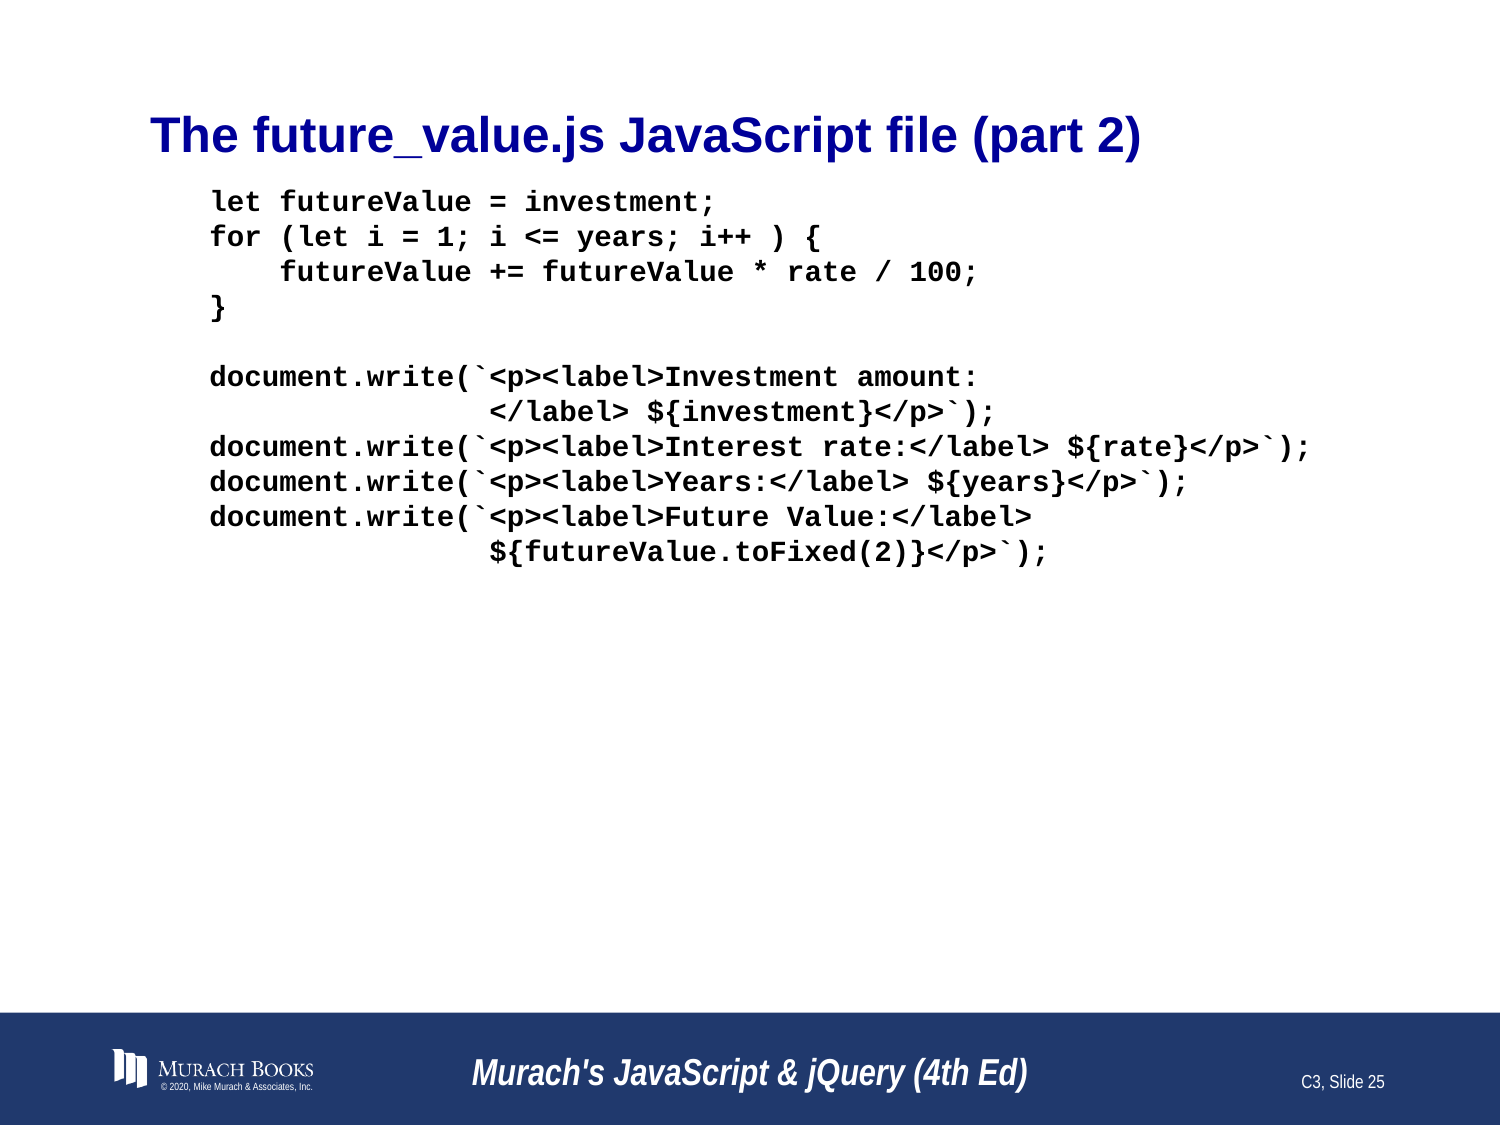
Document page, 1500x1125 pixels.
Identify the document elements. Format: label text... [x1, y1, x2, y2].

slide_number Murach's JavaScript & jQuery (4th Ed) [463, 1025, 1050, 1100]
footer © 2020, Mike Murach & Associates, Inc. [12, 1025, 463, 1100]
list let futureValue = investment; for (let i = 1; i <= years; i++ ) { futureValue += futureValue * rate / 100; } document.write(`<p><label>Investment amount: </label> ${investment}</p>`); document.write(`<p><label>Interest rate:</label> ${rate}</p>`); document.write(`<p><label>Years:</label> ${years}</p>`); document.write(`<p><label>Future Value:</label> ${futureValue.toFixed(2)}</p>`); [137, 174, 1350, 975]
slide_number C3, Slide 25 [1087, 1025, 1400, 1100]
title The future_value.js JavaScript file (part 2) [150, 102, 1350, 164]
